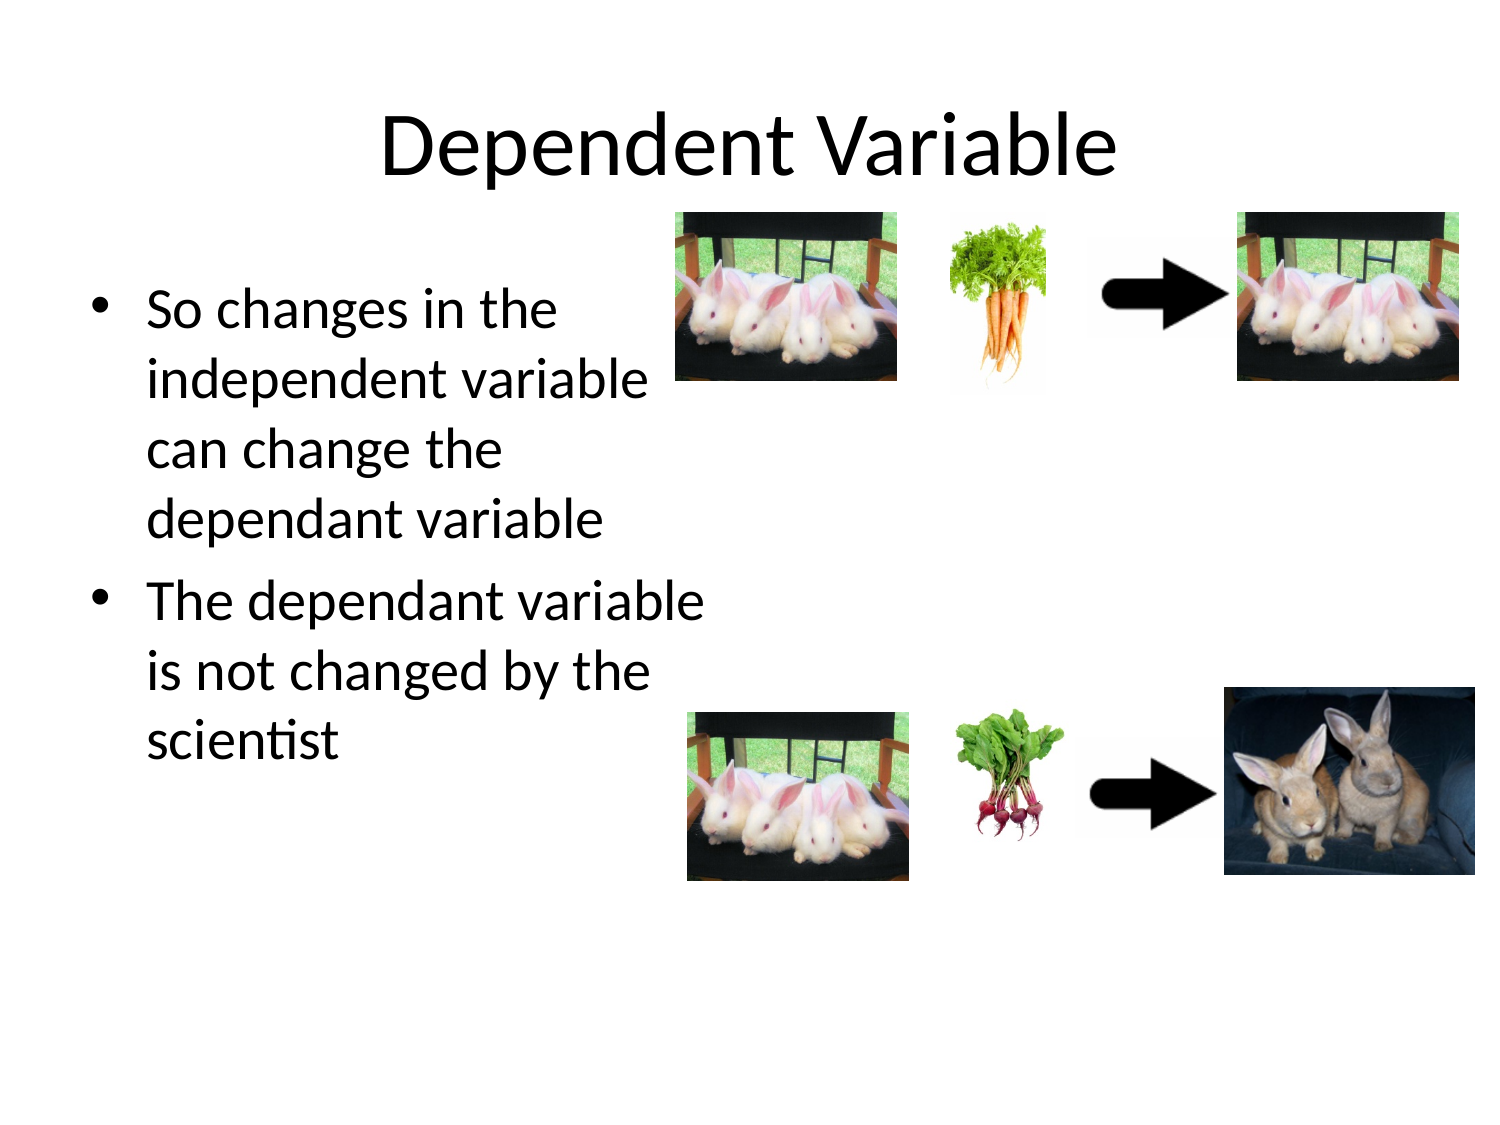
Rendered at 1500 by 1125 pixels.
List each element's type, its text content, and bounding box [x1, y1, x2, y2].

title Dependent Variable [75, 45, 1425, 233]
picture [949, 699, 1069, 851]
picture [687, 712, 909, 881]
picture [949, 212, 1046, 395]
picture [1087, 212, 1459, 381]
picture [674, 212, 897, 381]
list So changes in the independent variable can change the dependant variable The dependant variable is not changed by the scientist [75, 262, 738, 1005]
picture [1074, 687, 1475, 876]
